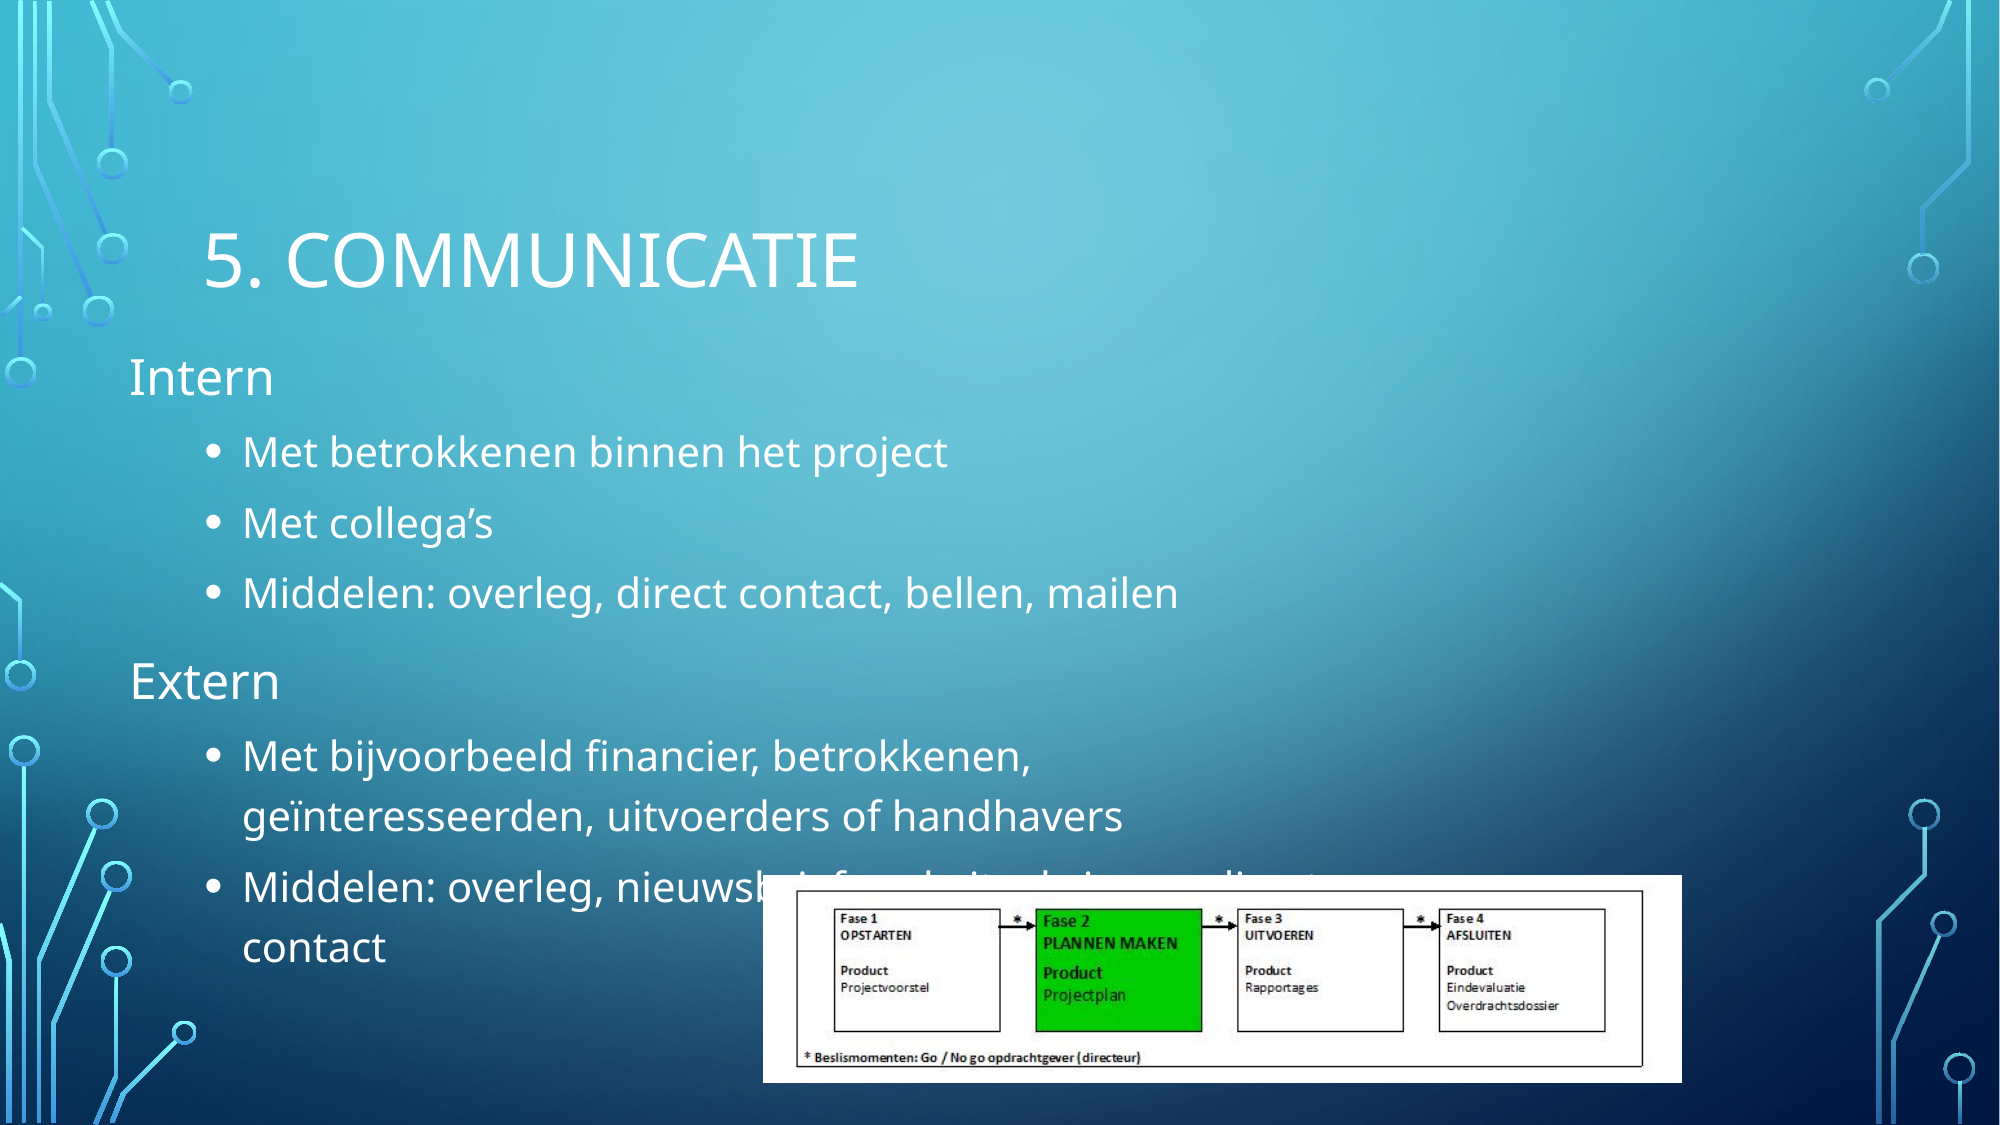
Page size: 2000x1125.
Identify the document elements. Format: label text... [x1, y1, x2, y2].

title 5. Communicatie [187, 101, 1812, 344]
list Intern Met betrokkenen binnen het project Met collega’s Middelen: overleg, direct contact, bellen, mailen Extern Met bijvoorbeeld financier, betrokkenen, geïnteresseerden, uitvoerders of handhavers Middelen: overleg, nieuwsbrief, website, brieven, direct contact [114, 325, 1340, 1125]
picture [763, 875, 1683, 1083]
